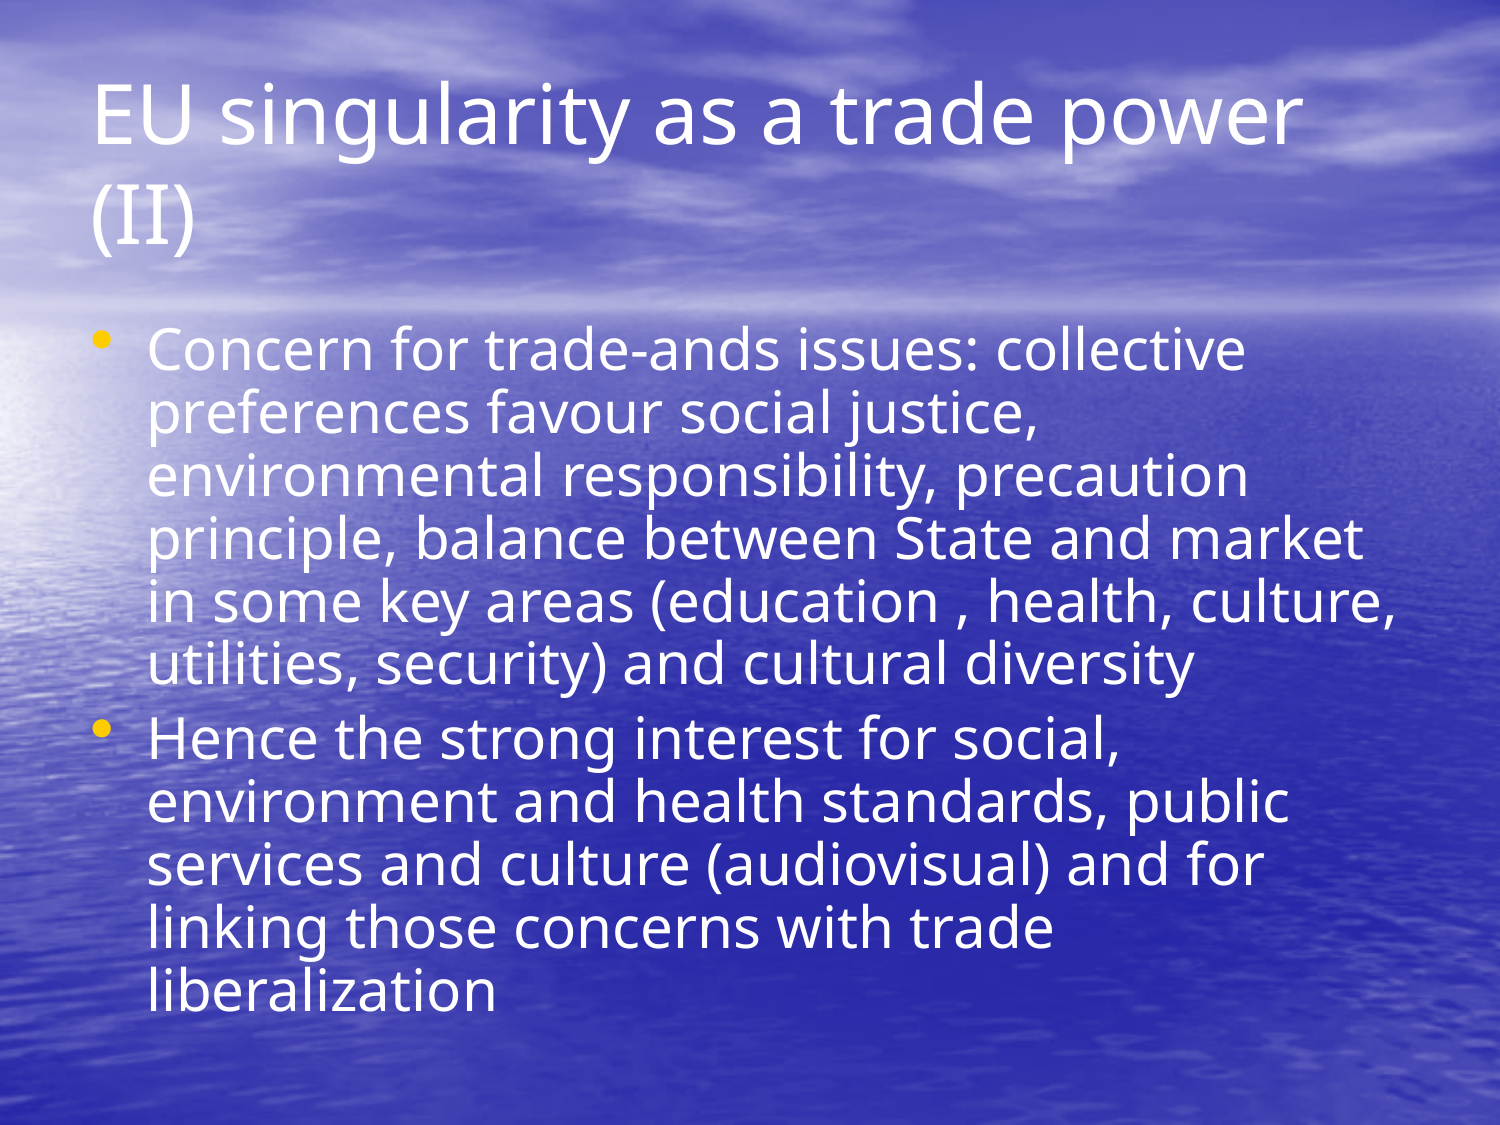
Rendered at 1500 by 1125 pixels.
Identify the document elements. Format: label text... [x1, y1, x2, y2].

list Concern for trade-ands issues: collective preferences favour social justice, environmental responsibility, precaution principle, balance between State and market in some key areas (education , health, culture, utilities, security) and cultural diversity Hence the strong interest for social, environment and health standards, public services and culture (audiovisual) and for linking those concerns with trade liberalization [74, 312, 1426, 988]
title EU singularity as a trade power (II) [74, 47, 1426, 276]
